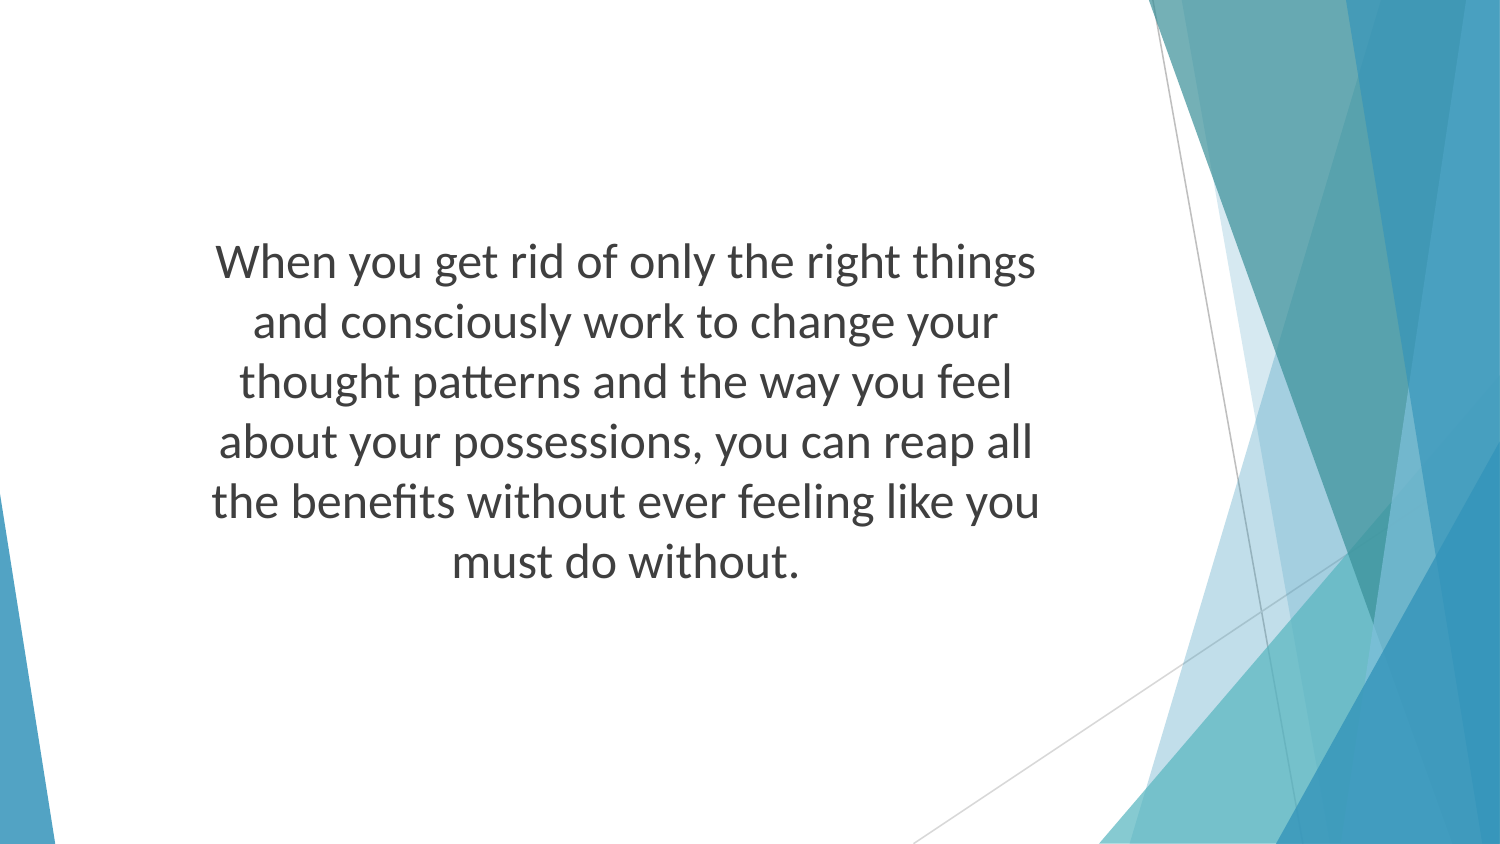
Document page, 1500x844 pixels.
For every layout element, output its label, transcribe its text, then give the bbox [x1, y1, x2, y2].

list When you get rid of only the right things and consciously work to change your thought patterns and the way you feel about your possessions, you can reap all the benefits without ever feeling like you must do without. [171, 221, 1081, 670]
